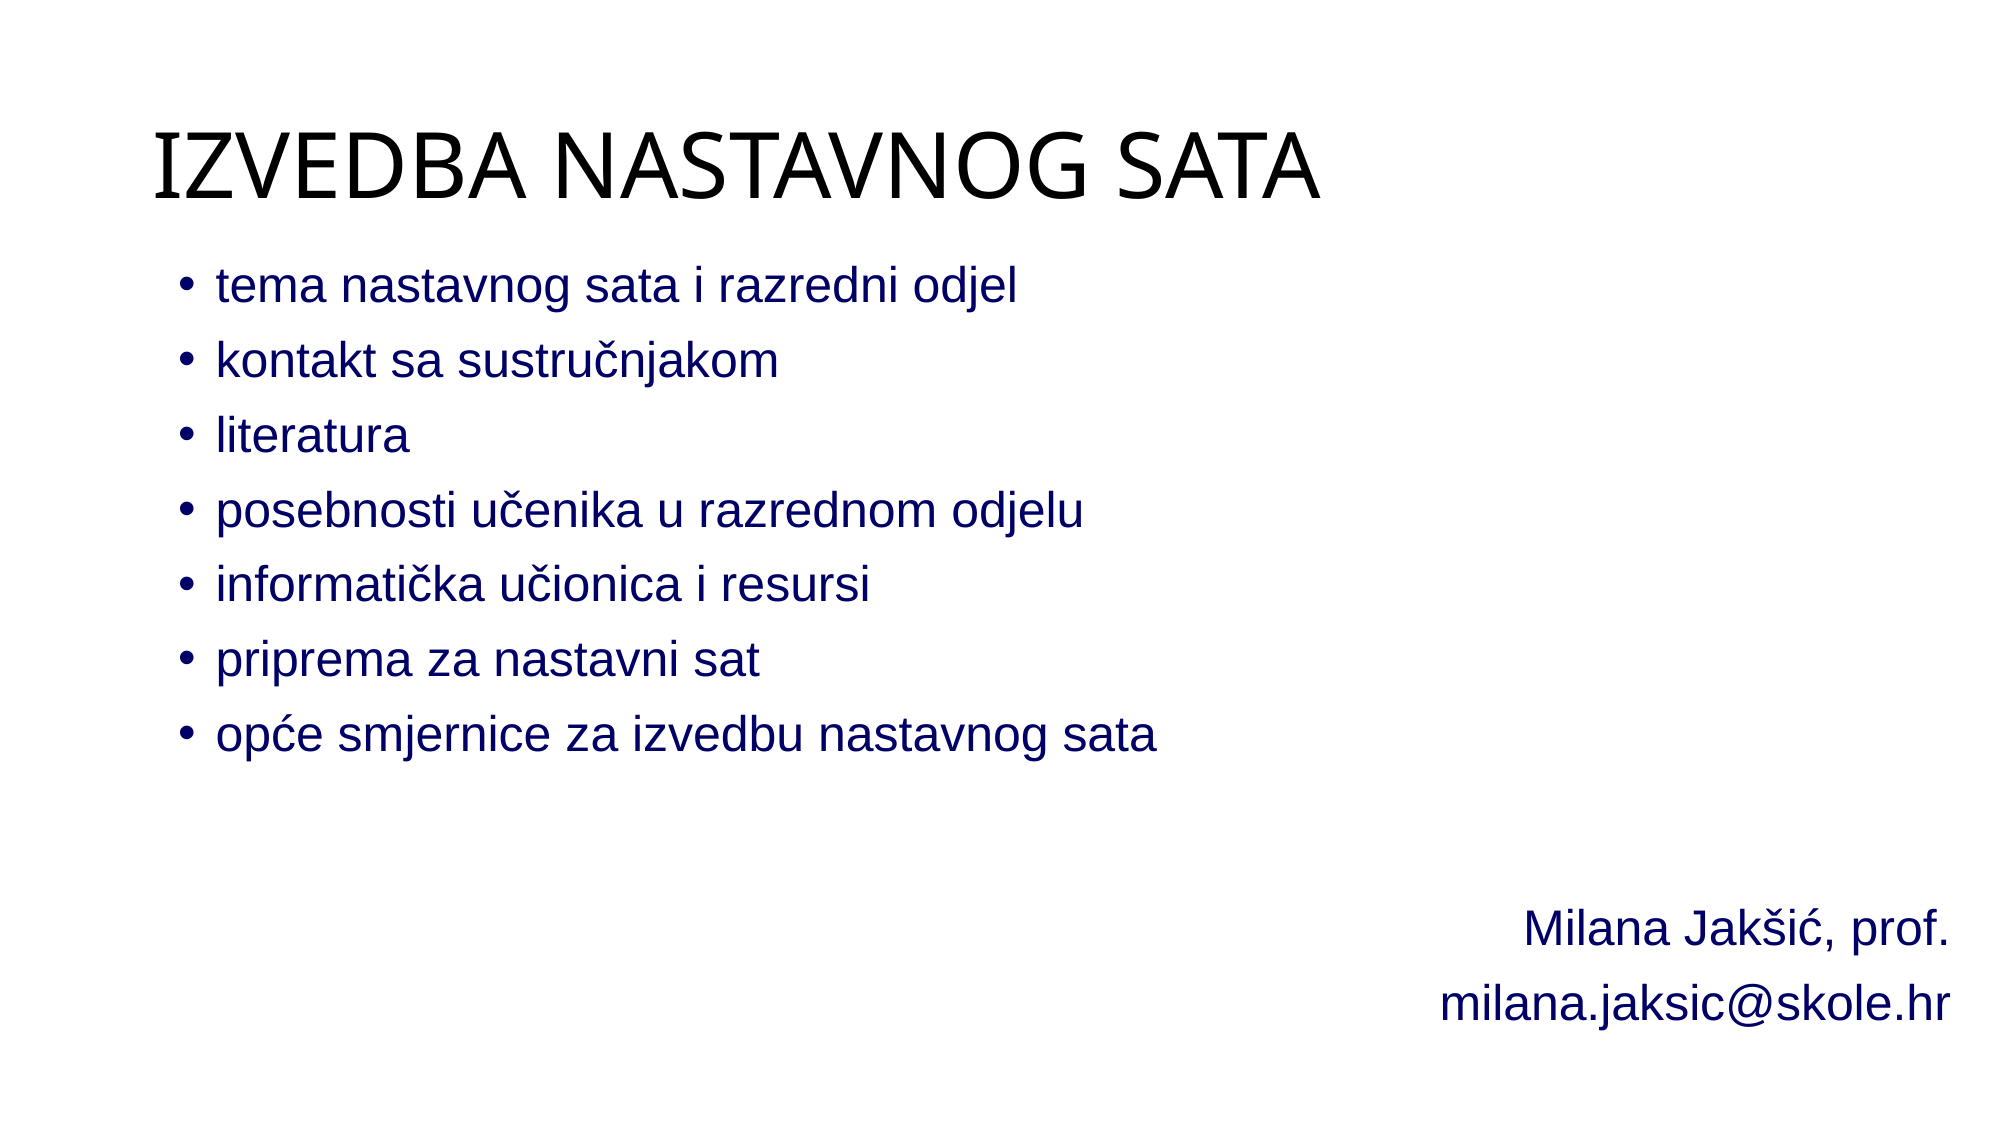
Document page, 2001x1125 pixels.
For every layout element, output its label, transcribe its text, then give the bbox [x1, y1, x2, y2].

text_box Milana Jakšić, prof. milana.jaksic@skole.hr [953, 895, 1966, 1125]
title IZVEDBA NASTAVNOG SATA [137, 59, 1863, 278]
list tema nastavnog sata i razredni odjel kontakt sa sustručnjakom literatura posebnosti učenika u razrednom odjelu informatička učionica i resursi priprema za nastavni sat opće smjernice za izvedbu nastavnog sata [163, 251, 1628, 804]
